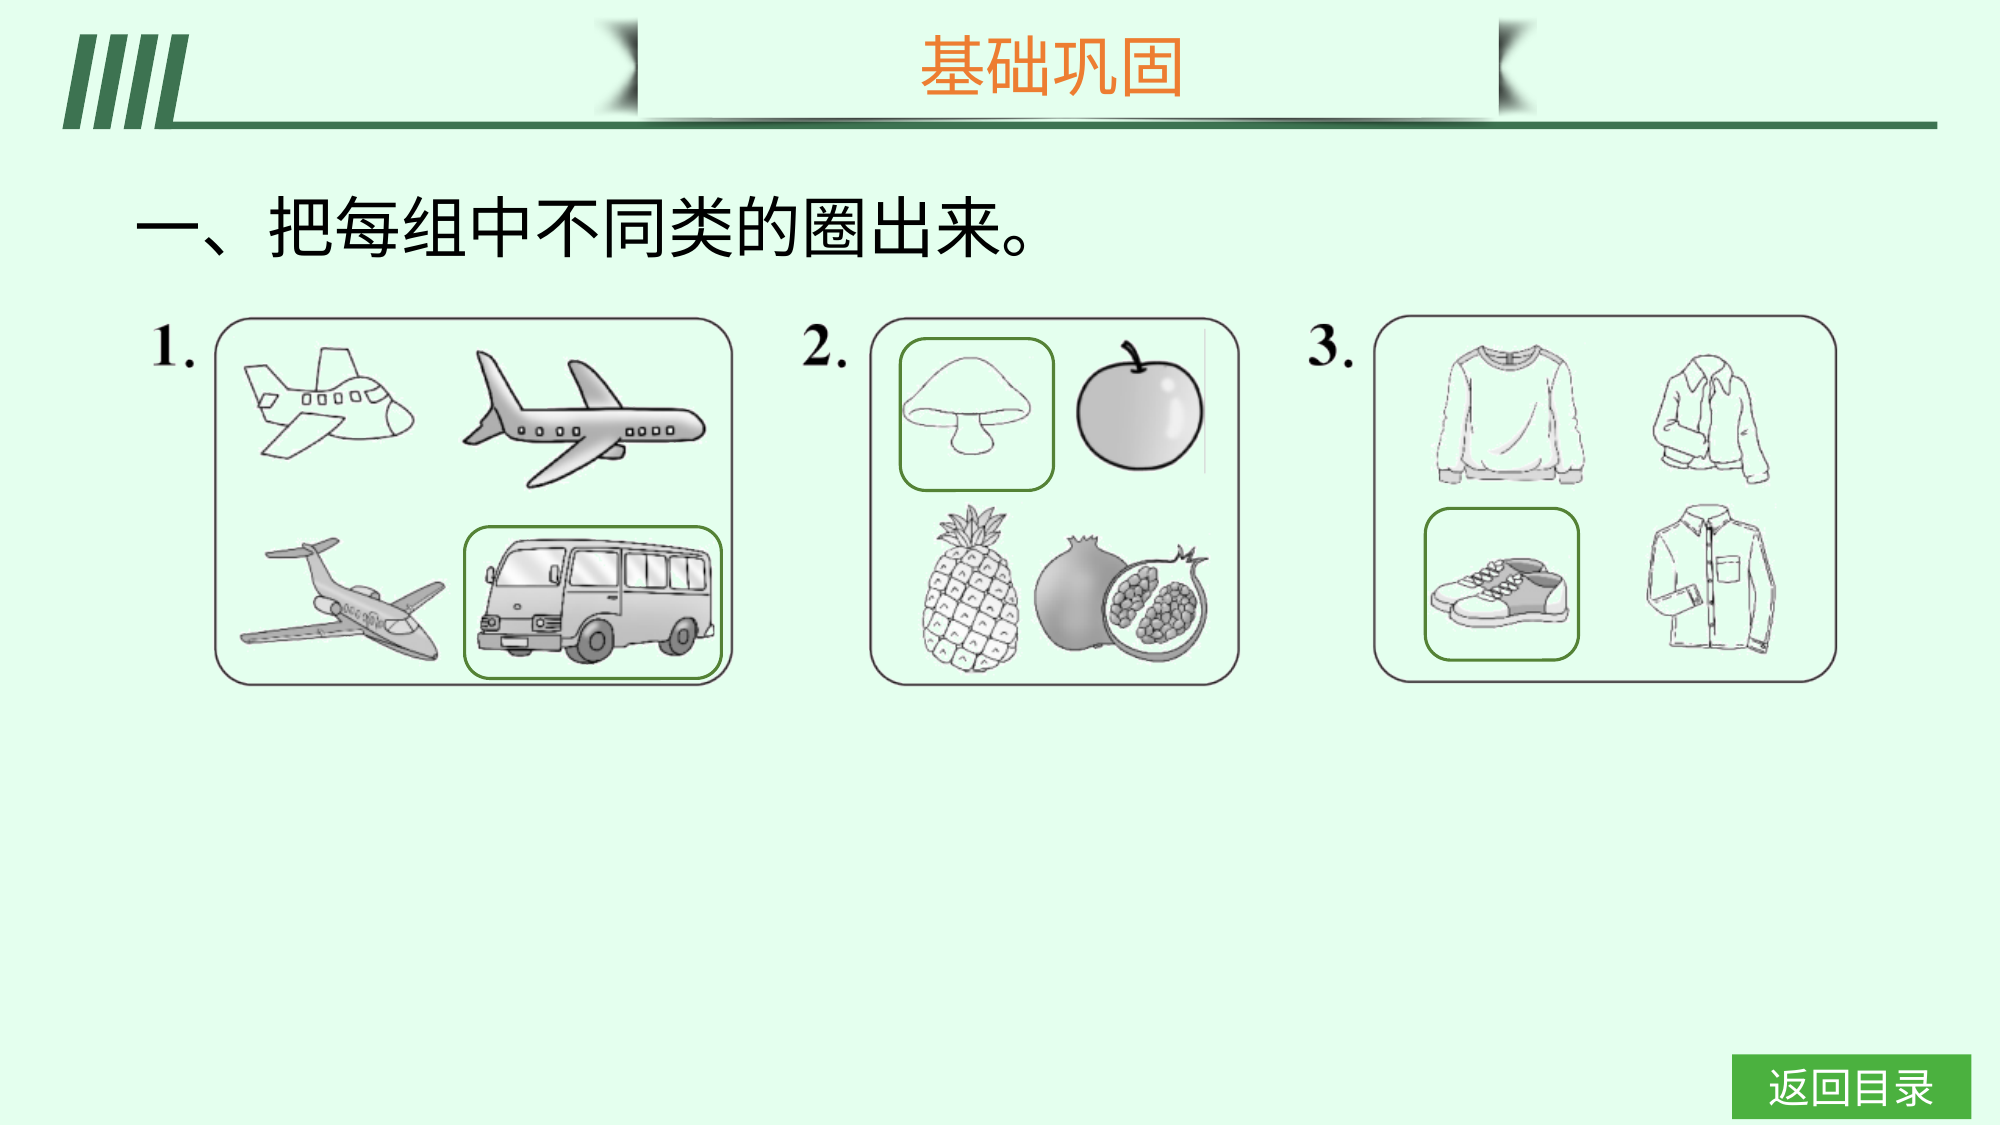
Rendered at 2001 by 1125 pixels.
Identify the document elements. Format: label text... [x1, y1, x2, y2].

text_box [62, 34, 1938, 130]
text_box 一、把每组中不同类的圈出来。 [119, 162, 1099, 273]
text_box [594, 16, 1537, 127]
picture [127, 274, 1858, 707]
